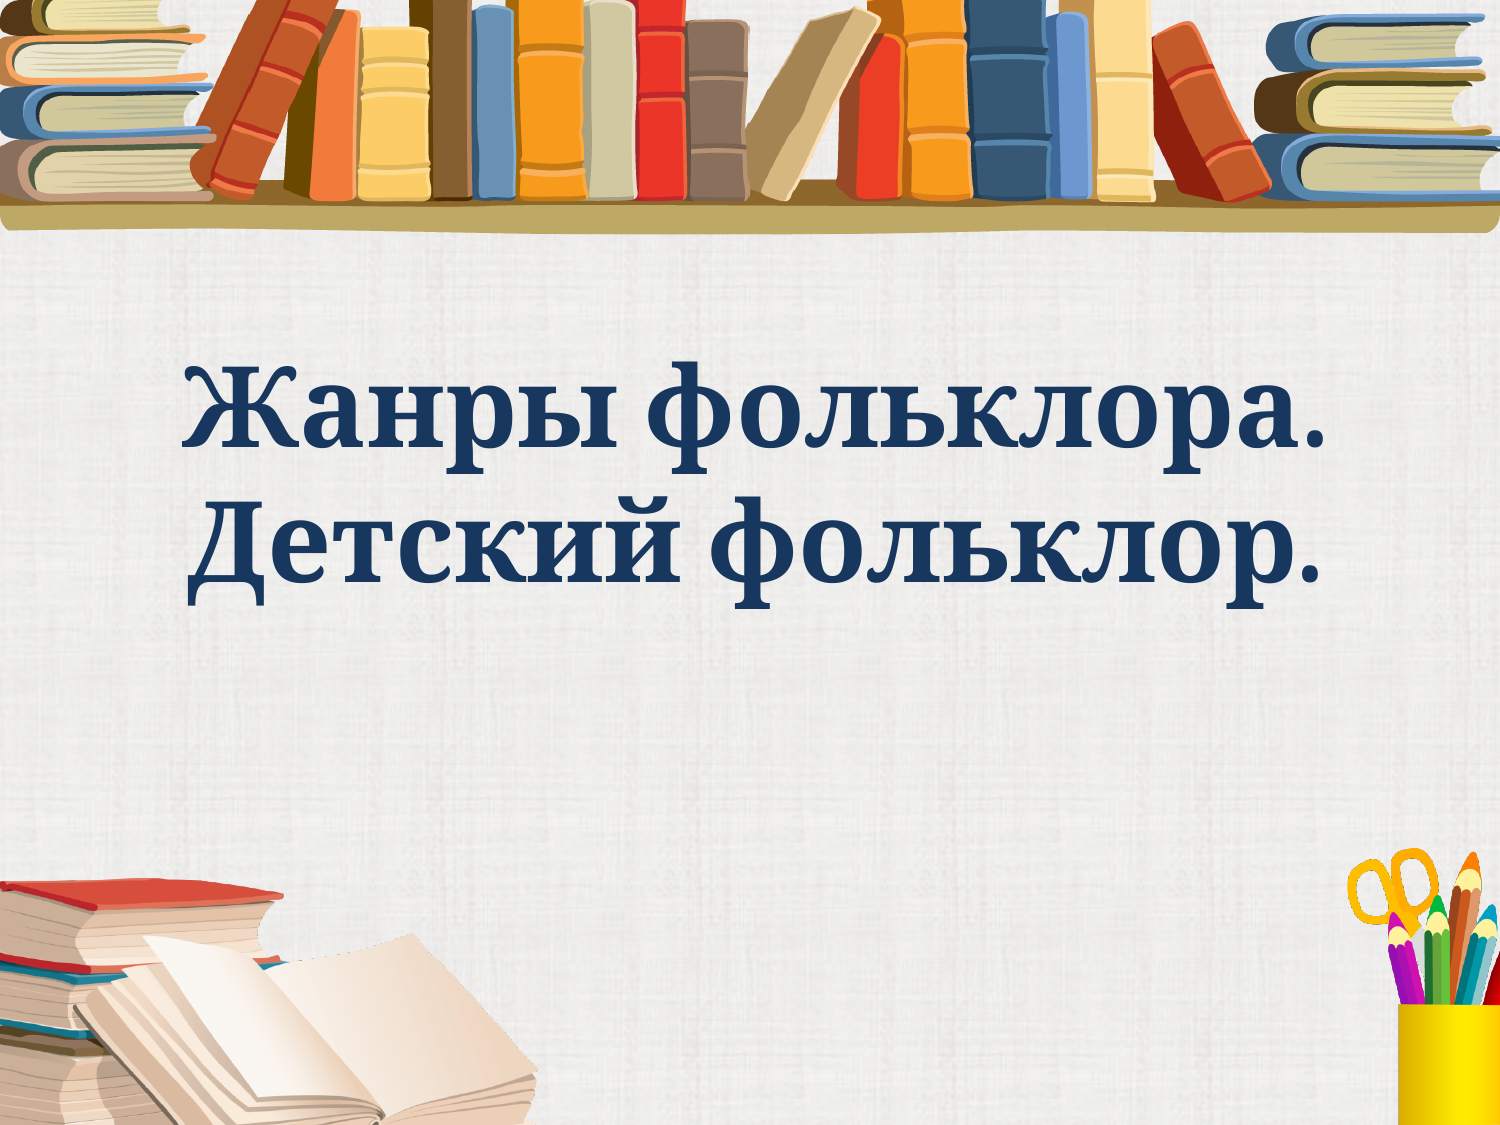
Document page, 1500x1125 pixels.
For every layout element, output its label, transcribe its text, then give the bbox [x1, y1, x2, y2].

picture [0, 878, 539, 1125]
title Жанры фольклора. Детский фольклор. [100, 349, 1412, 591]
picture [0, 0, 1500, 235]
picture [1347, 848, 1500, 1125]
